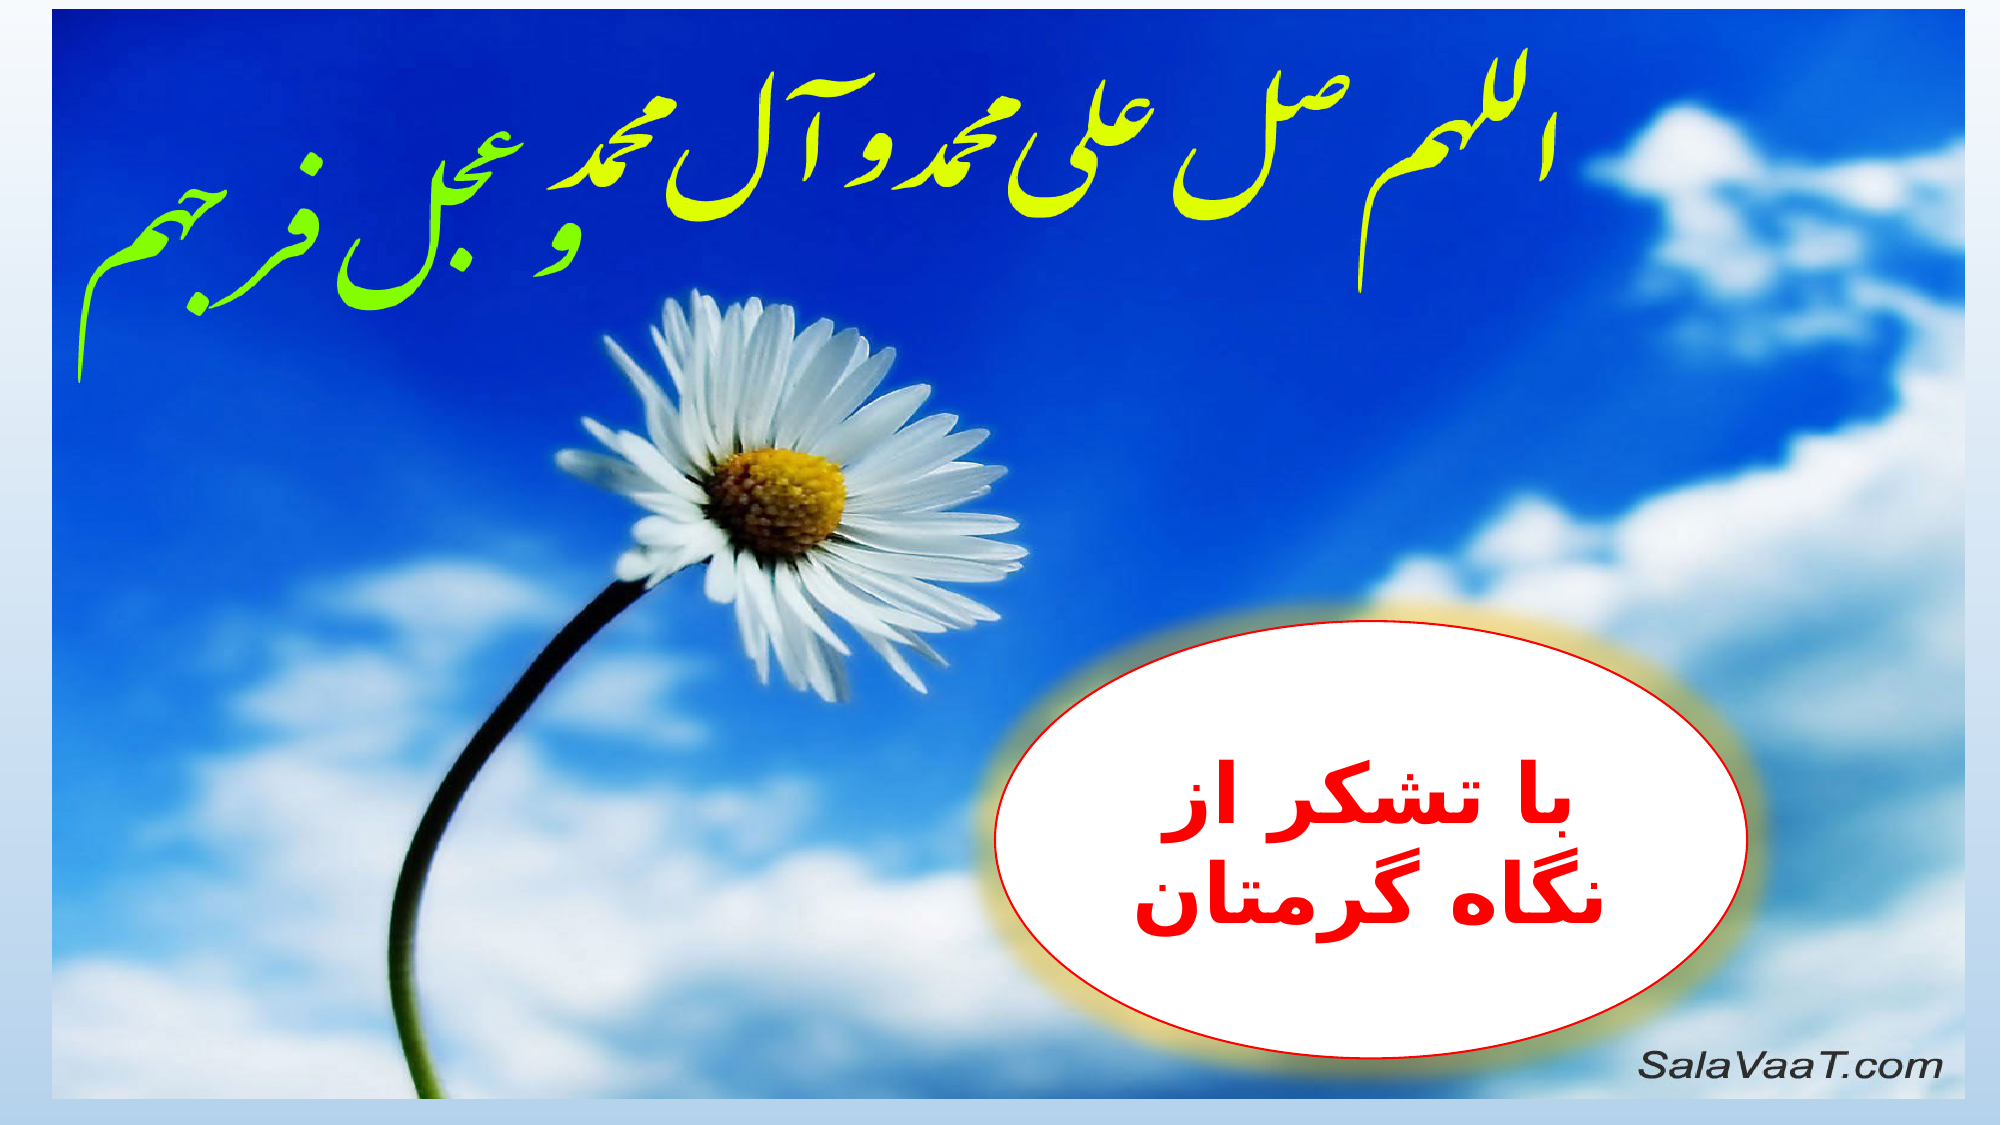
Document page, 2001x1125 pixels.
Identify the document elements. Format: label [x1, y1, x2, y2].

list [52, 9, 1965, 1099]
